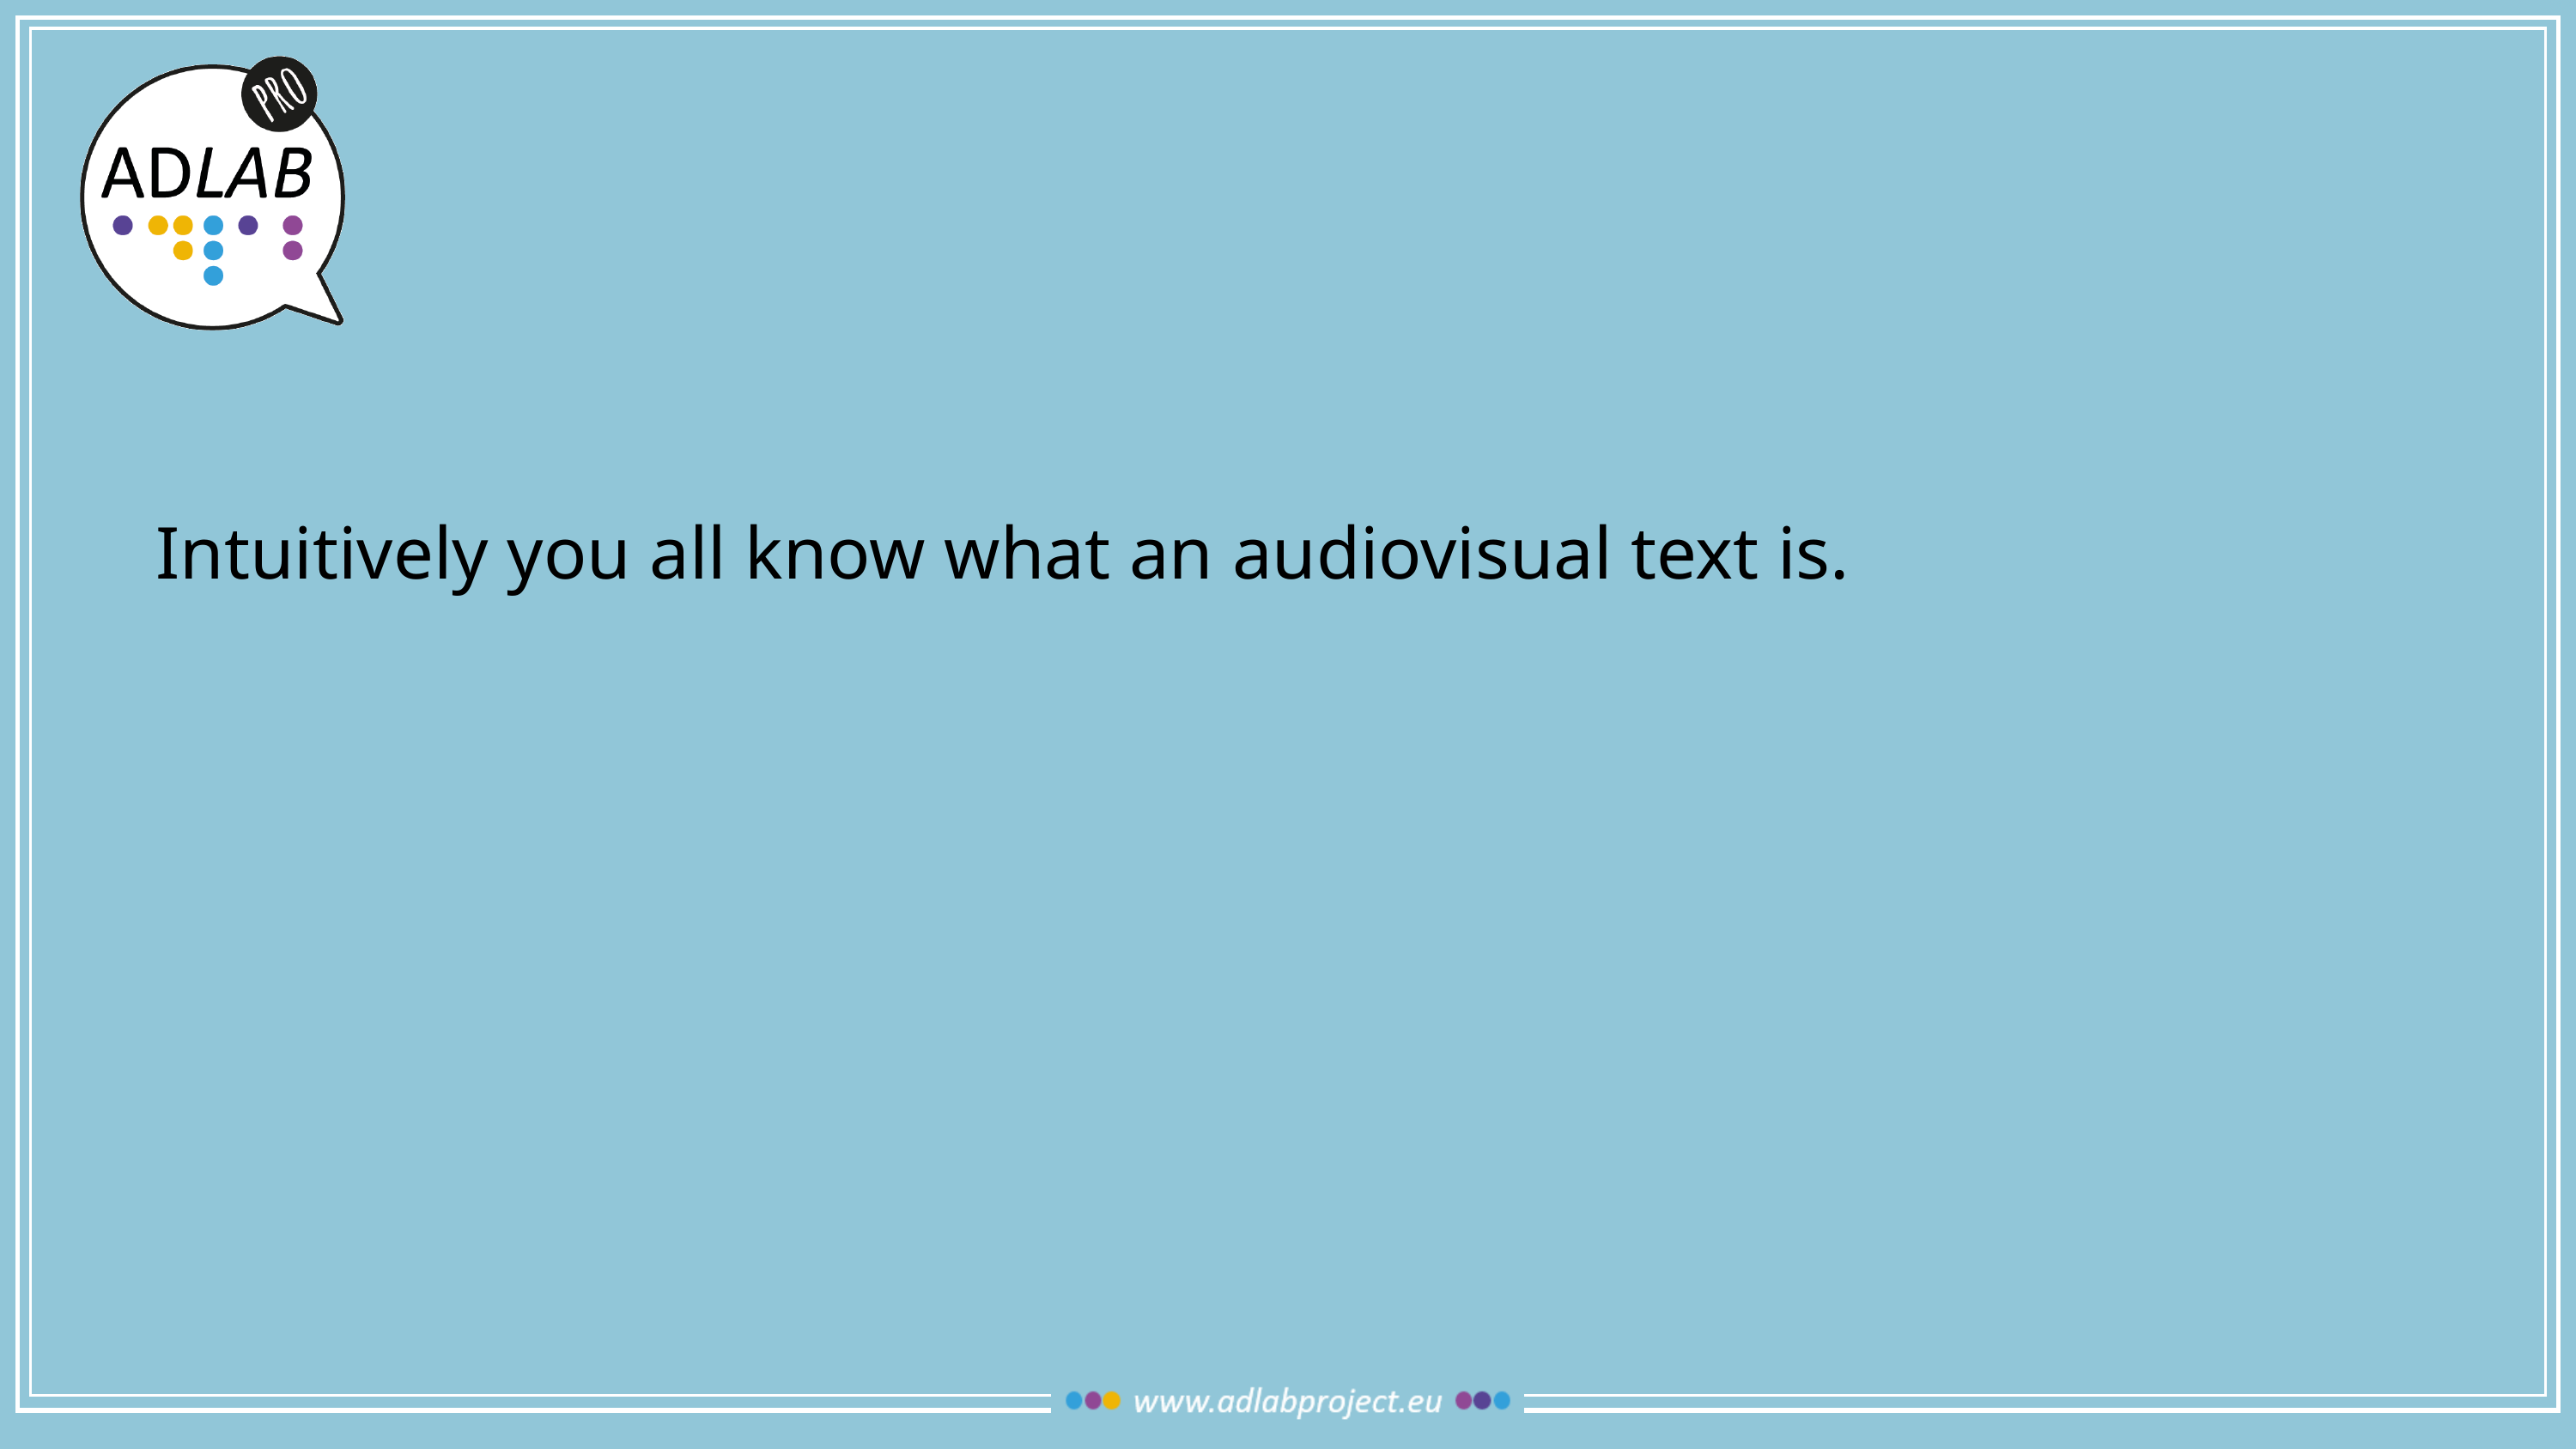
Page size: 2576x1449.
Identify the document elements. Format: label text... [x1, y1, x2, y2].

list Intuitively you all know what an audiovisual text is. [143, 350, 2467, 1056]
picture [72, 49, 353, 330]
picture [1051, 1378, 1524, 1429]
